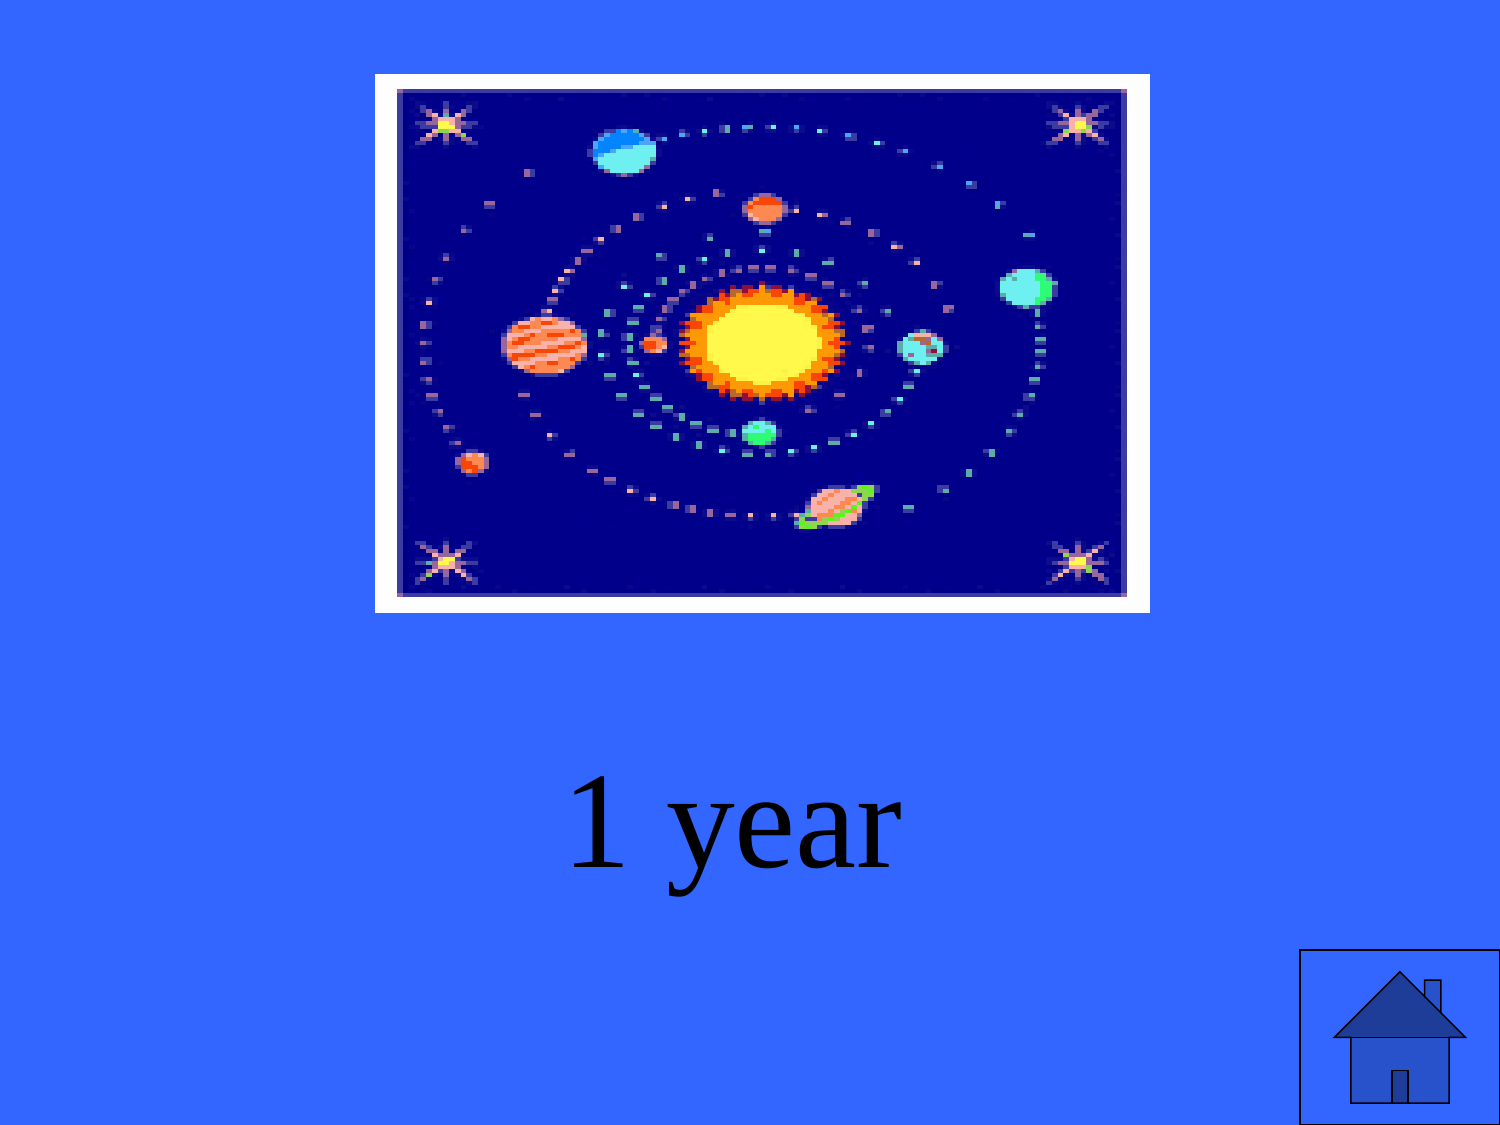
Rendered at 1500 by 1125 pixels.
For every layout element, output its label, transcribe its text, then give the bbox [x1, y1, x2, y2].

title 1 year [112, 674, 1388, 951]
text_box [1299, 950, 1500, 1125]
picture [374, 74, 1151, 613]
